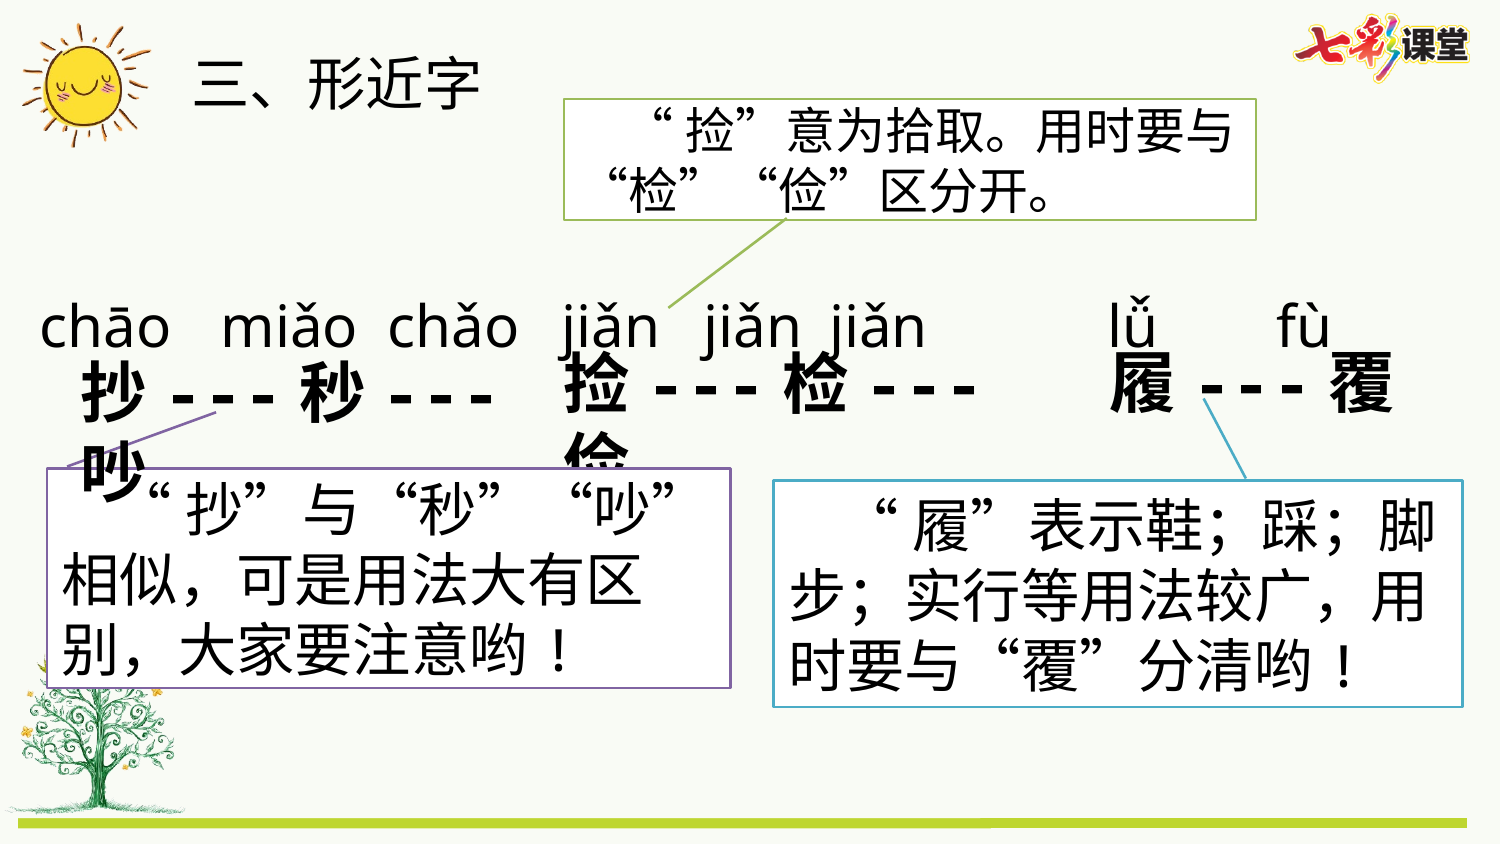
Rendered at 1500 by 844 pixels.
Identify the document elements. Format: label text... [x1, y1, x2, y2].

text_box chǎo [372, 281, 562, 367]
text_box 三、形近字 [176, 39, 498, 125]
text_box jiǎn [688, 281, 818, 366]
text_box “履”表示鞋；踩；脚步；实行等用法较广，用时要与“覆”分清哟! [772, 397, 1464, 708]
text_box jiǎn [818, 281, 943, 366]
text_box chāo [25, 281, 187, 366]
text_box fù [1261, 281, 1347, 366]
picture [1291, 9, 1472, 87]
text_box 抄---秒---吵 [65, 343, 549, 518]
text_box lǚ [1092, 281, 1173, 367]
text_box miǎo [206, 281, 372, 367]
text_box jiǎn [562, 281, 676, 366]
picture [0, 608, 1467, 844]
text_box “抄”与“秒”“吵”相似，可是用法大有区别，大家要注意哟! [46, 467, 732, 689]
text_box “捡”意为拾取。用时要与“检”“俭”区分开。 [563, 98, 1257, 309]
text_box 履---覆 [1094, 333, 1500, 428]
text_box 捡---检---俭 [549, 334, 1030, 509]
picture [0, 0, 173, 172]
